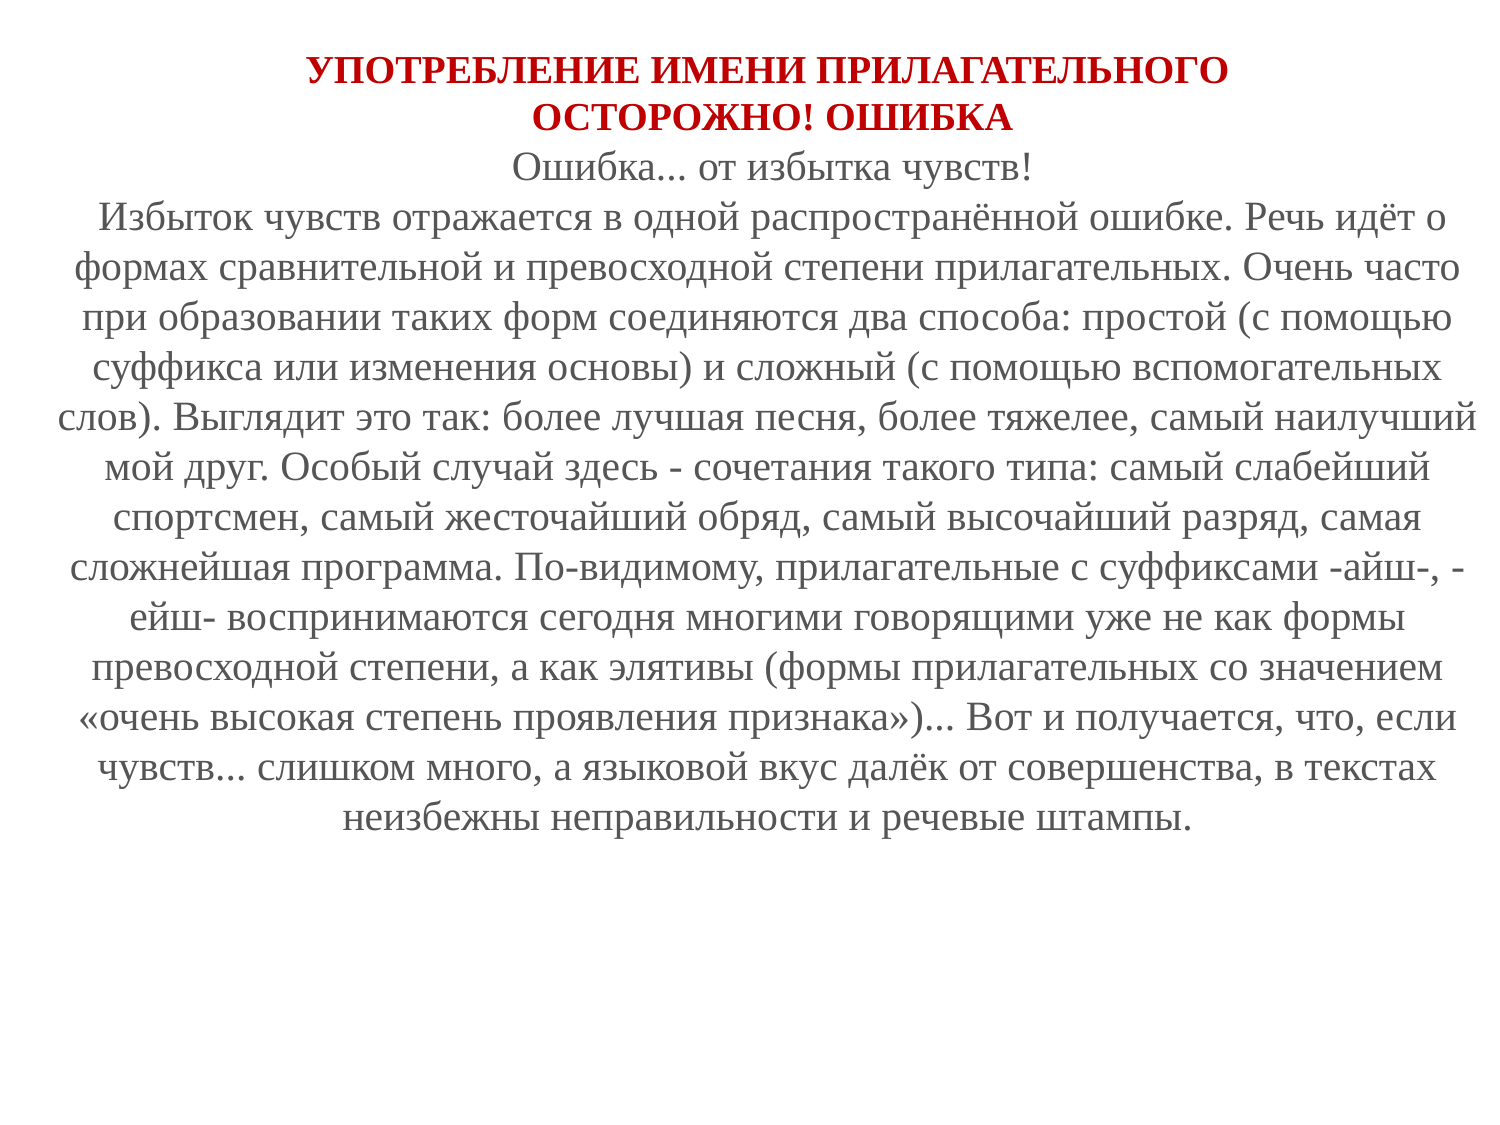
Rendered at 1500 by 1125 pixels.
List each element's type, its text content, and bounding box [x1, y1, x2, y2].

text_box УПОТРЕБЛЕНИЕ ИМЕНИ ПРИЛАГАТЕЛЬНОГО ОСТОРОЖНО! ОШИБКА Ошибка... от избытка чувств! Избыток чувств отражается в одной распространённой ошибке. Речь идёт о формах сравнительной и превосходной степени прилагательных. Очень часто при образовании таких форм соединяются два способа: простой (с помощью суффикса или изменения основы) и сложный (с помощью вспомогательных слов). Выглядит это так: более лучшая песня, более тяжелее, самый наилучший мой друг. Особый случай здесь - сочетания такого типа: самый слабейший спортсмен, самый жесточайший обряд, самый высочайший разряд, самая сложнейшая программа. По-видимому, прилагательные с суффиксами -айш-, -ейш- воспринимаются сегодня многими говорящими уже не как формы превосходной степени, а как элятивы (формы прилагательных со значением «очень высокая степень проявления признака»)... Вот и получается, что, если чувств... слишком много, а языковой вкус далёк от совершенства, в текстах неизбежны неправильности и речевые штампы. [35, 36, 1500, 897]
